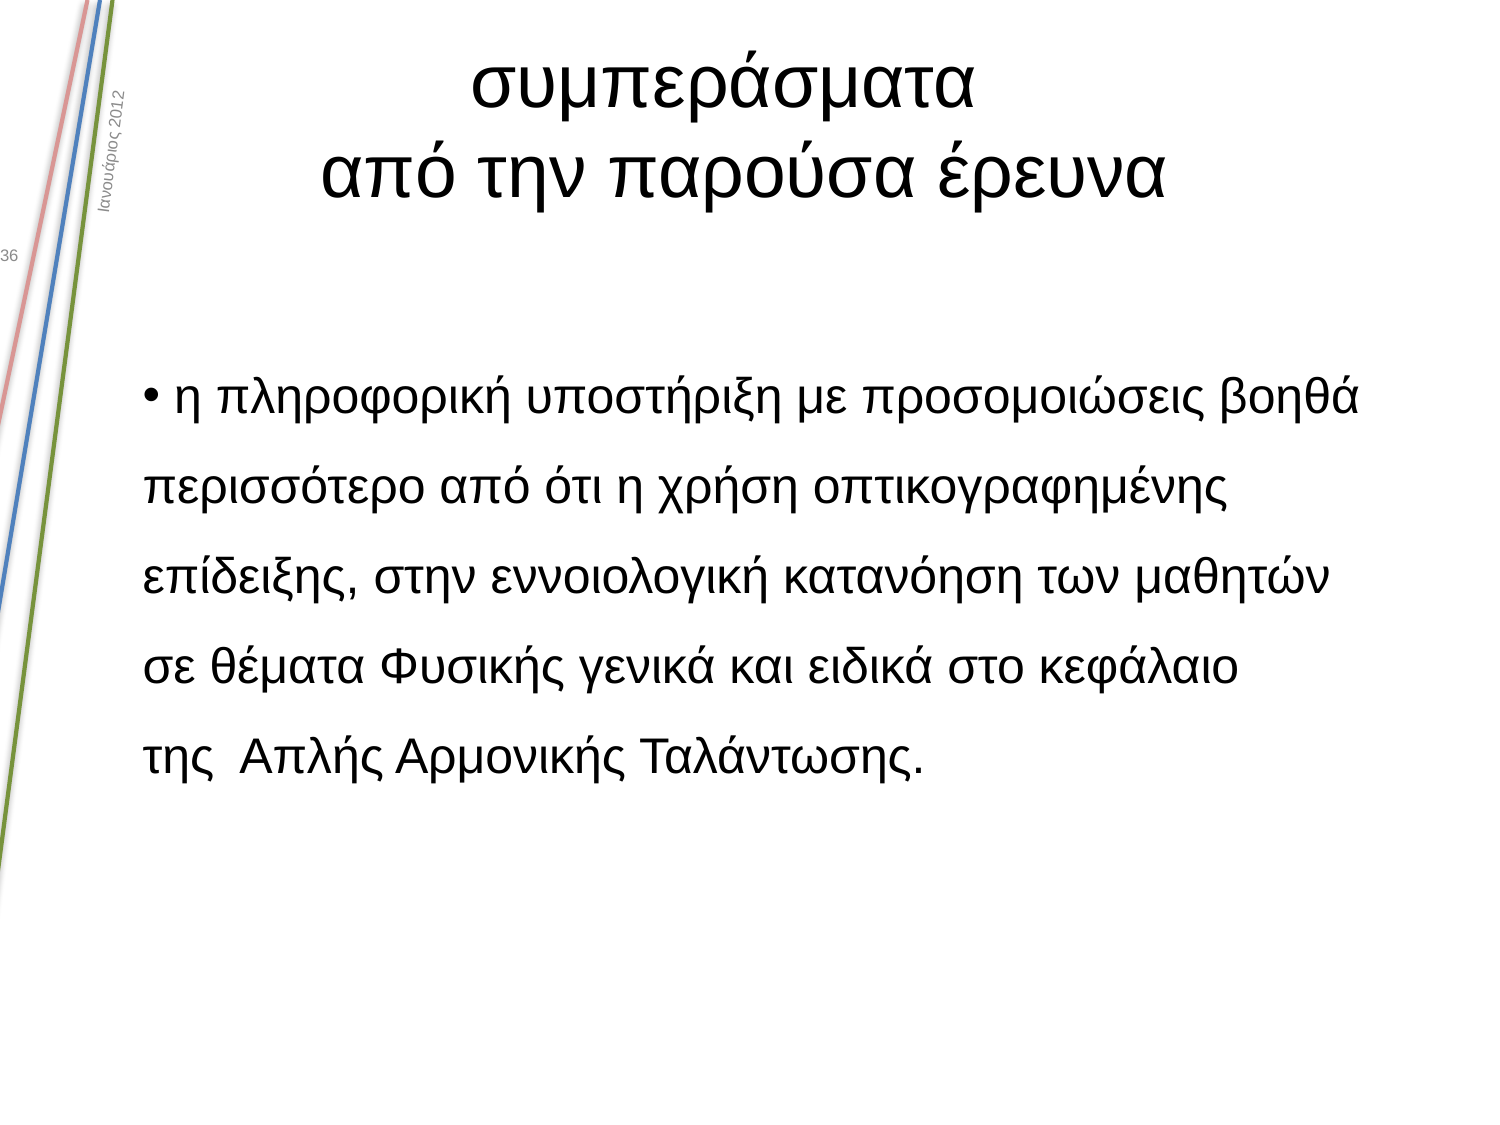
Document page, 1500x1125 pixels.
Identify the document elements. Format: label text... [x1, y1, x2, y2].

title συμπεράσματα από την παρούσα έρευνα [136, 28, 1420, 217]
list η πληροφορική υποστήριξη με προσομοιώσεις βοηθά περισσότερο από ότι η χρήση οπτικογραφημένης επίδειξης, στην εννοιολογική κατανόηση των μαθητών σε θέματα Φυσικής γενικά και ειδικά στο κεφάλαιο της Απλής Αρμονικής Ταλάντωσης. [127, 326, 1439, 1069]
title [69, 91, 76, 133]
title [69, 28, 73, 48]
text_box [0, 281, 382, 394]
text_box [0, 412, 526, 538]
text_box Ιανουάριος 2012 [75, 0, 160, 185]
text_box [0, 187, 276, 279]
